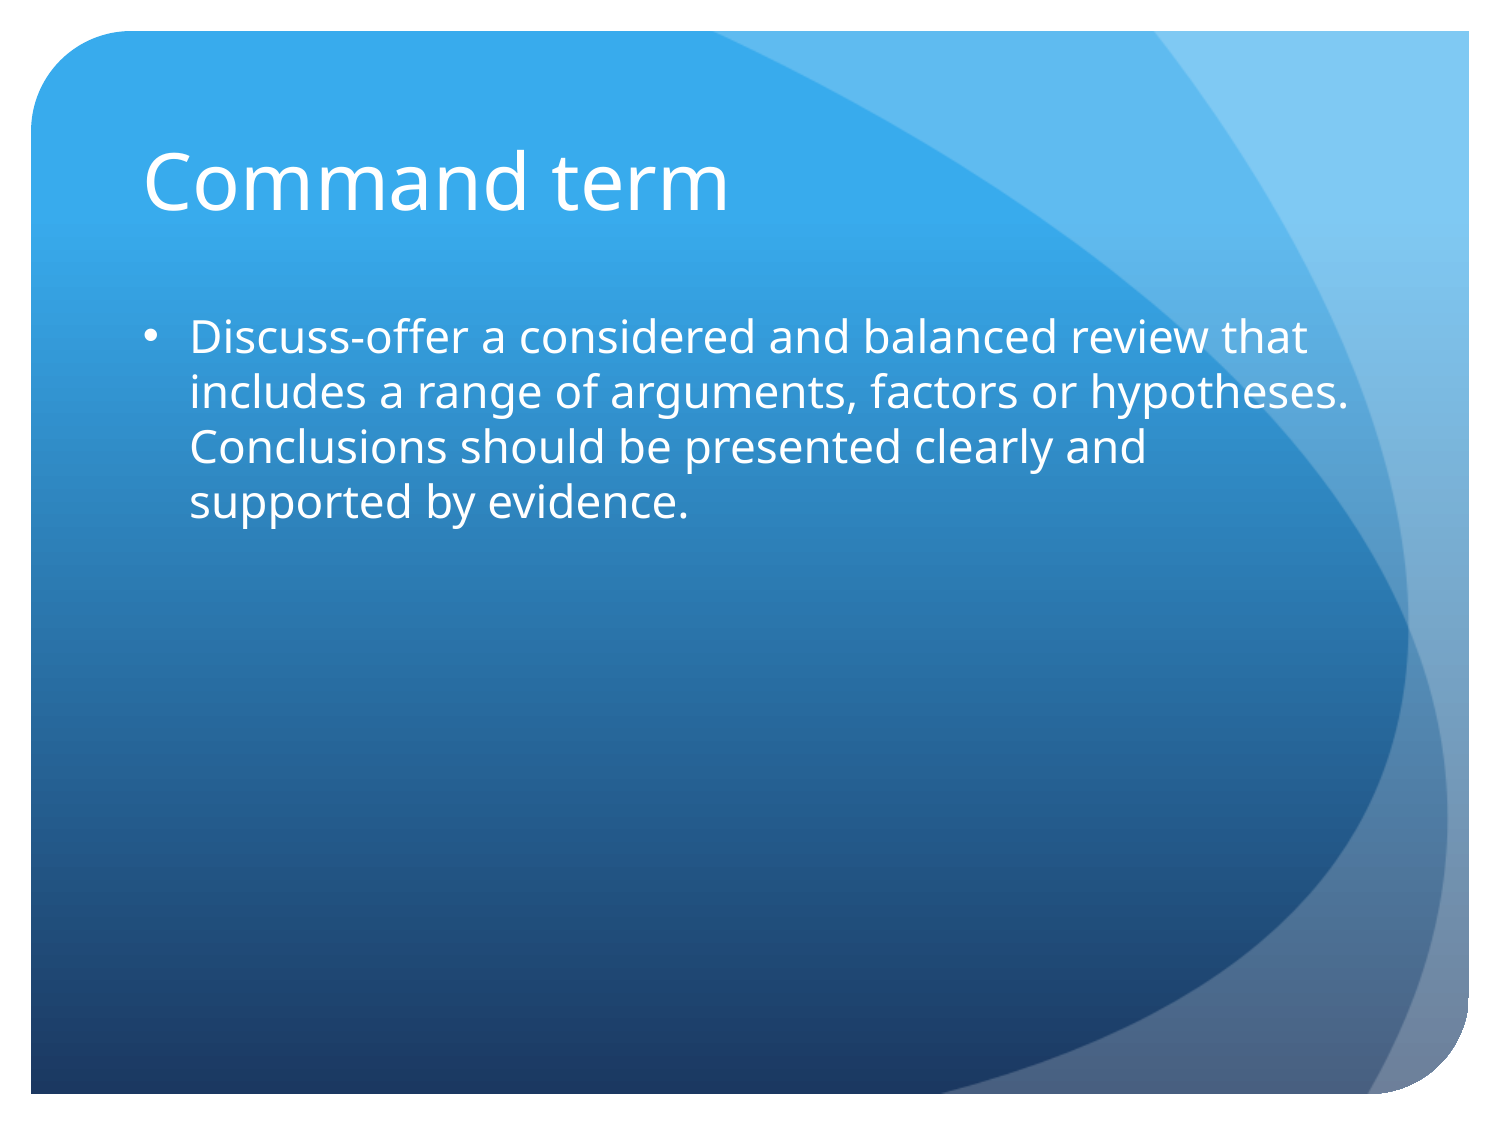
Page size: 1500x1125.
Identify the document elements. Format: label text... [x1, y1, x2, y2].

picture [24, 30, 1473, 1094]
list Discuss-offer a considered and balanced review that includes a range of arguments, factors or hypotheses. Conclusions should be presented clearly and supported by evidence. [127, 299, 1372, 991]
title Command term [127, 62, 1372, 234]
